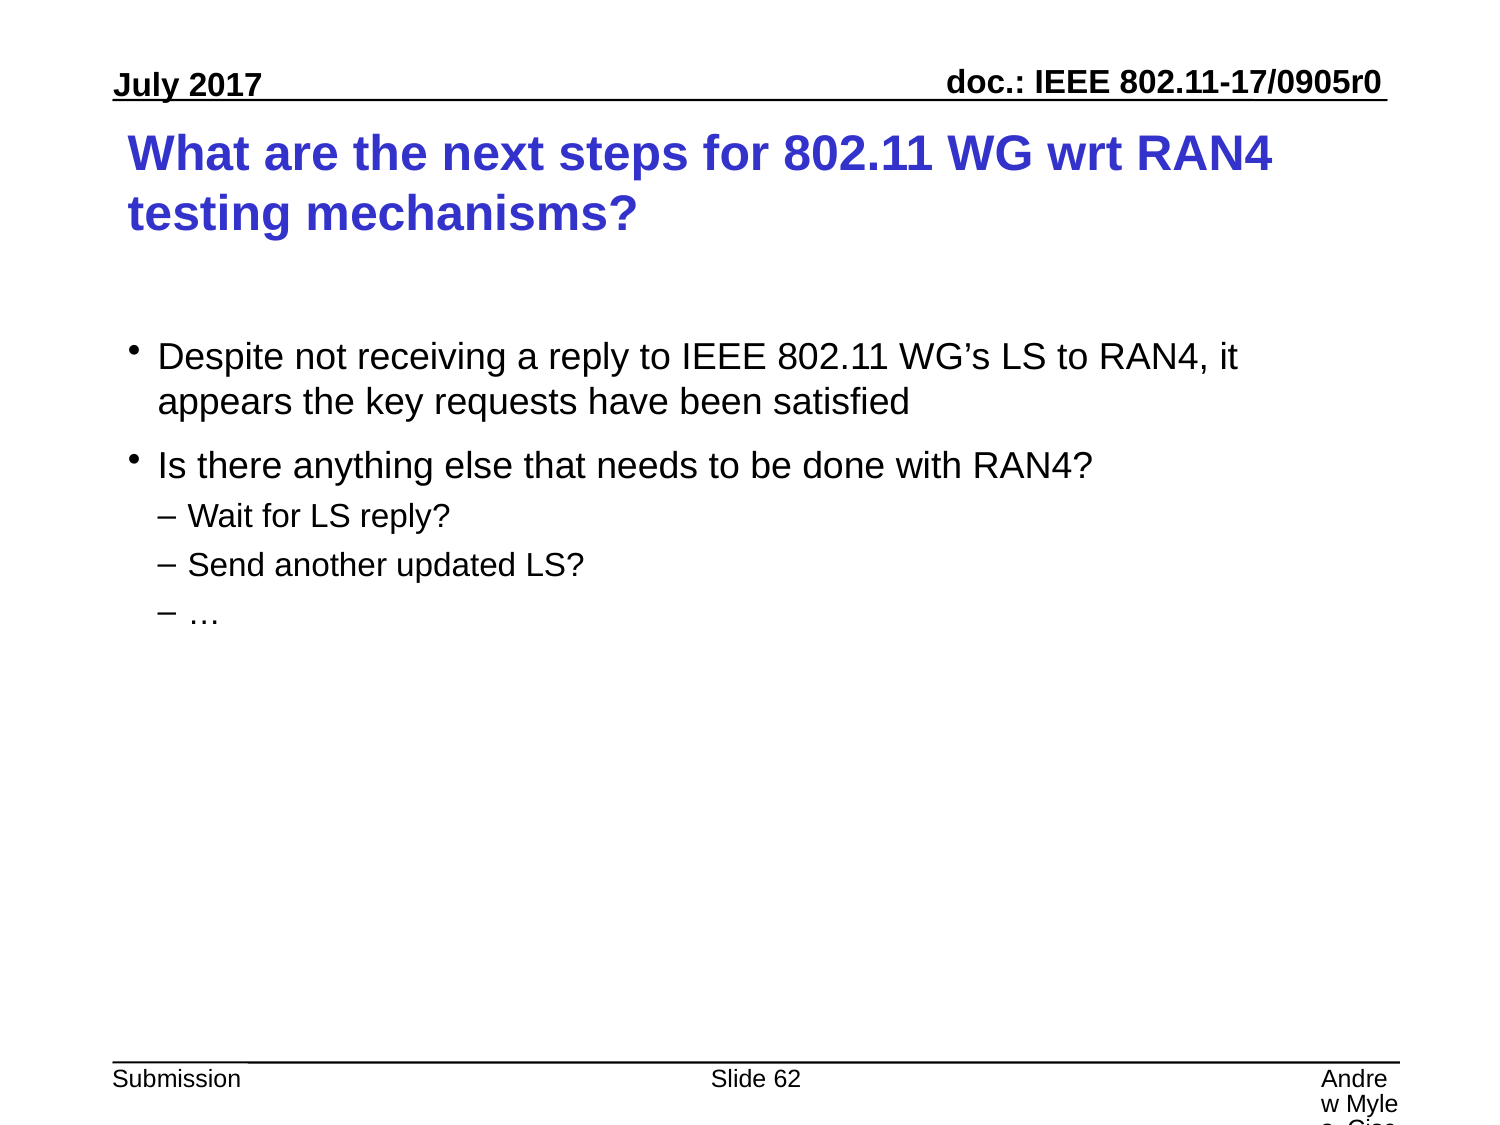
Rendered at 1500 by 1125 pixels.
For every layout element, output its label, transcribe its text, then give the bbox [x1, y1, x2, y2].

list Despite not receiving a reply to IEEE 802.11 WG’s LS to RAN4, it appears the key requests have been satisfied Is there anything else that needs to be done with RAN4? Wait for LS reply? Send another updated LS? … [112, 324, 1388, 1000]
slide_number Slide 62 [709, 1061, 803, 1093]
title What are the next steps for 802.11 WG wrt RAN4 testing mechanisms? [112, 112, 1388, 288]
footer Andrew Myles, Cisco [1320, 1061, 1402, 1093]
